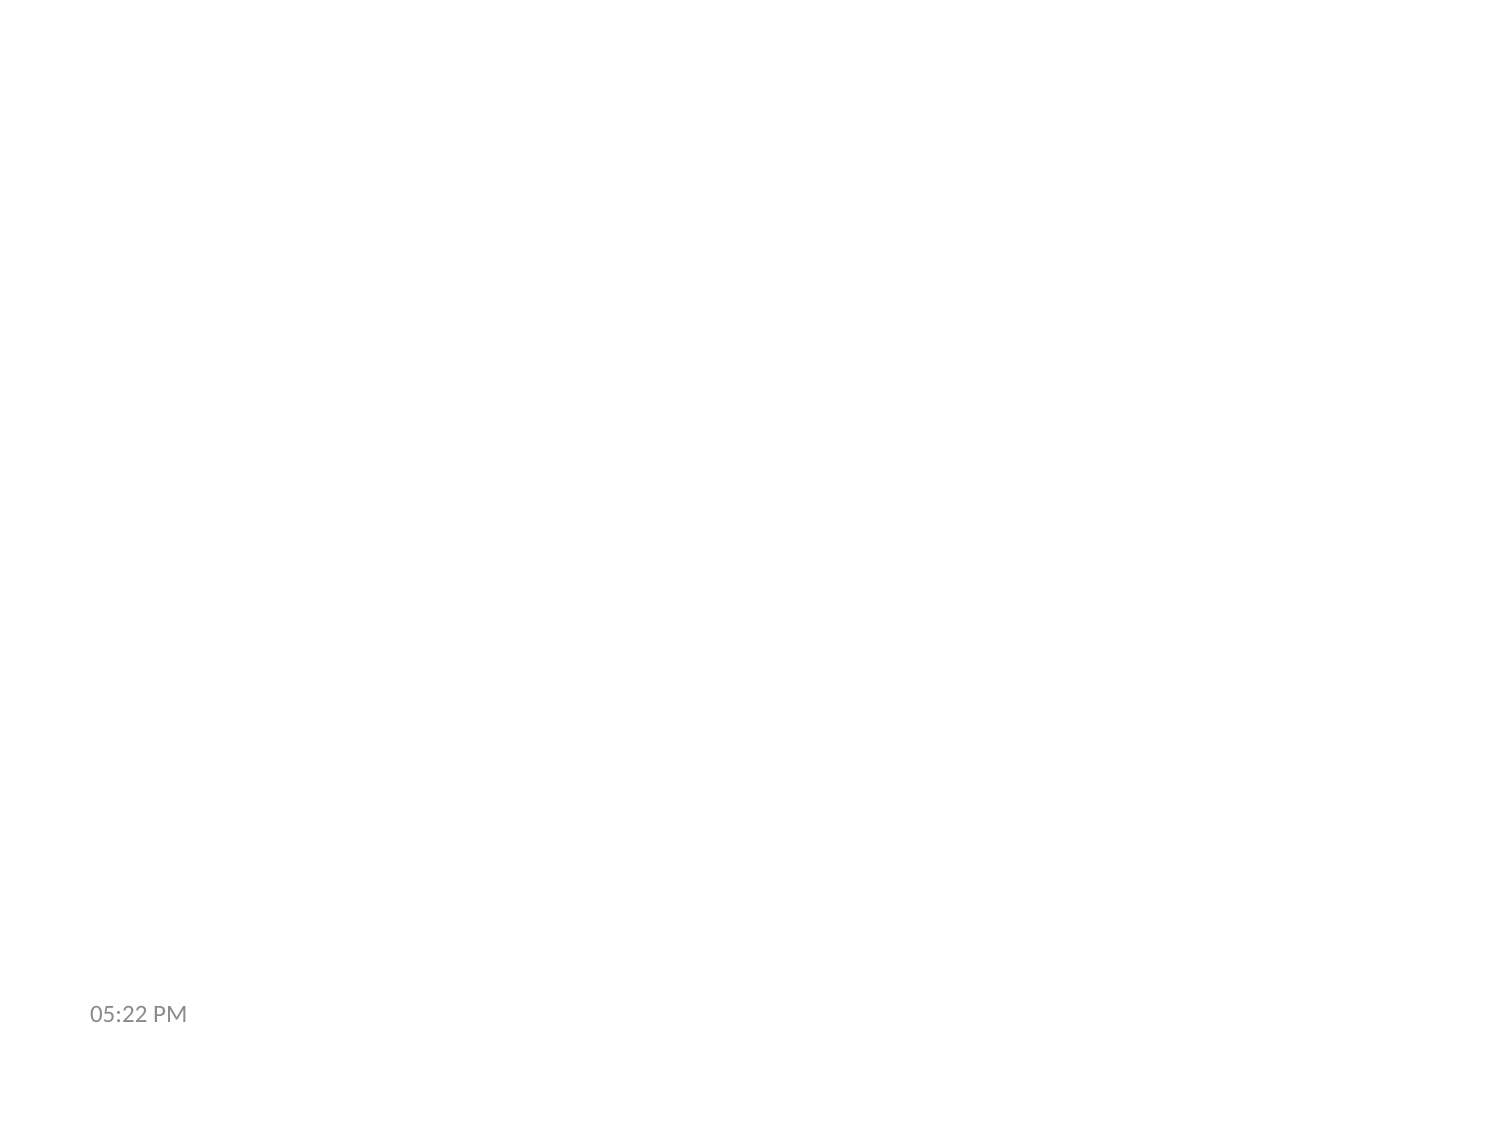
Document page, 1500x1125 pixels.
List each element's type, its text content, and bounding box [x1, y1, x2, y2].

text_box 3:35 PM [75, 982, 425, 1043]
